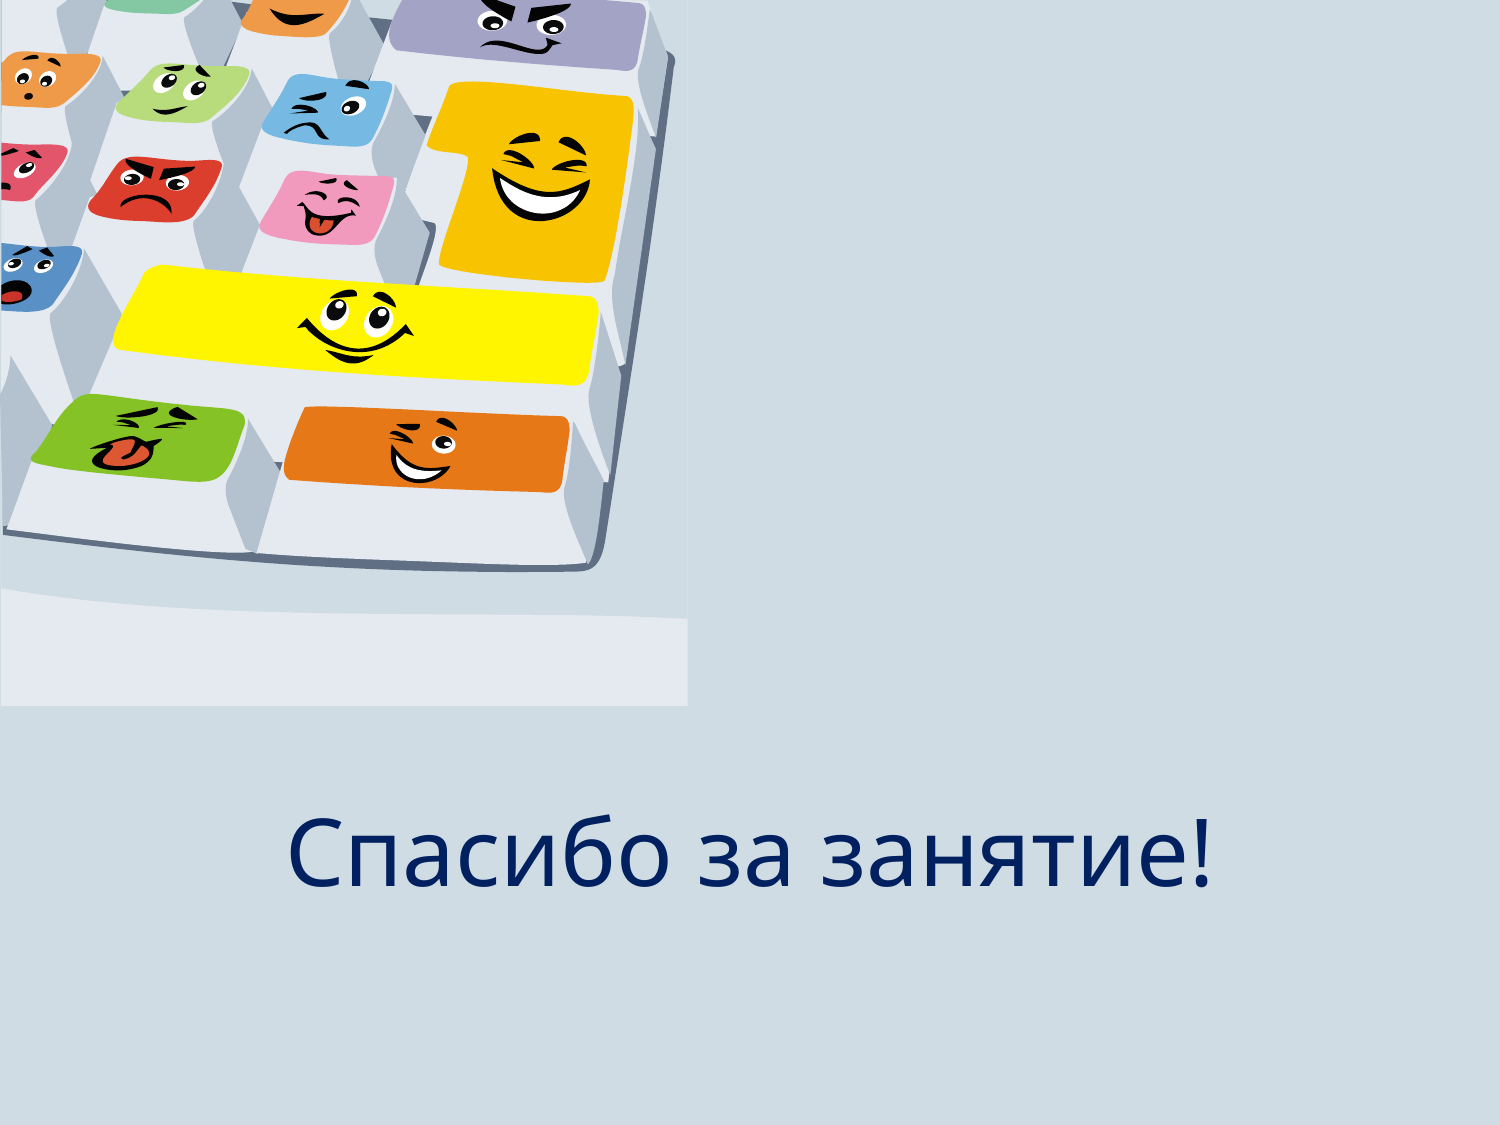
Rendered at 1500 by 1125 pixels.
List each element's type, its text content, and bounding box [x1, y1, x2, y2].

title Спасибо за занятие! [187, 706, 1313, 1005]
